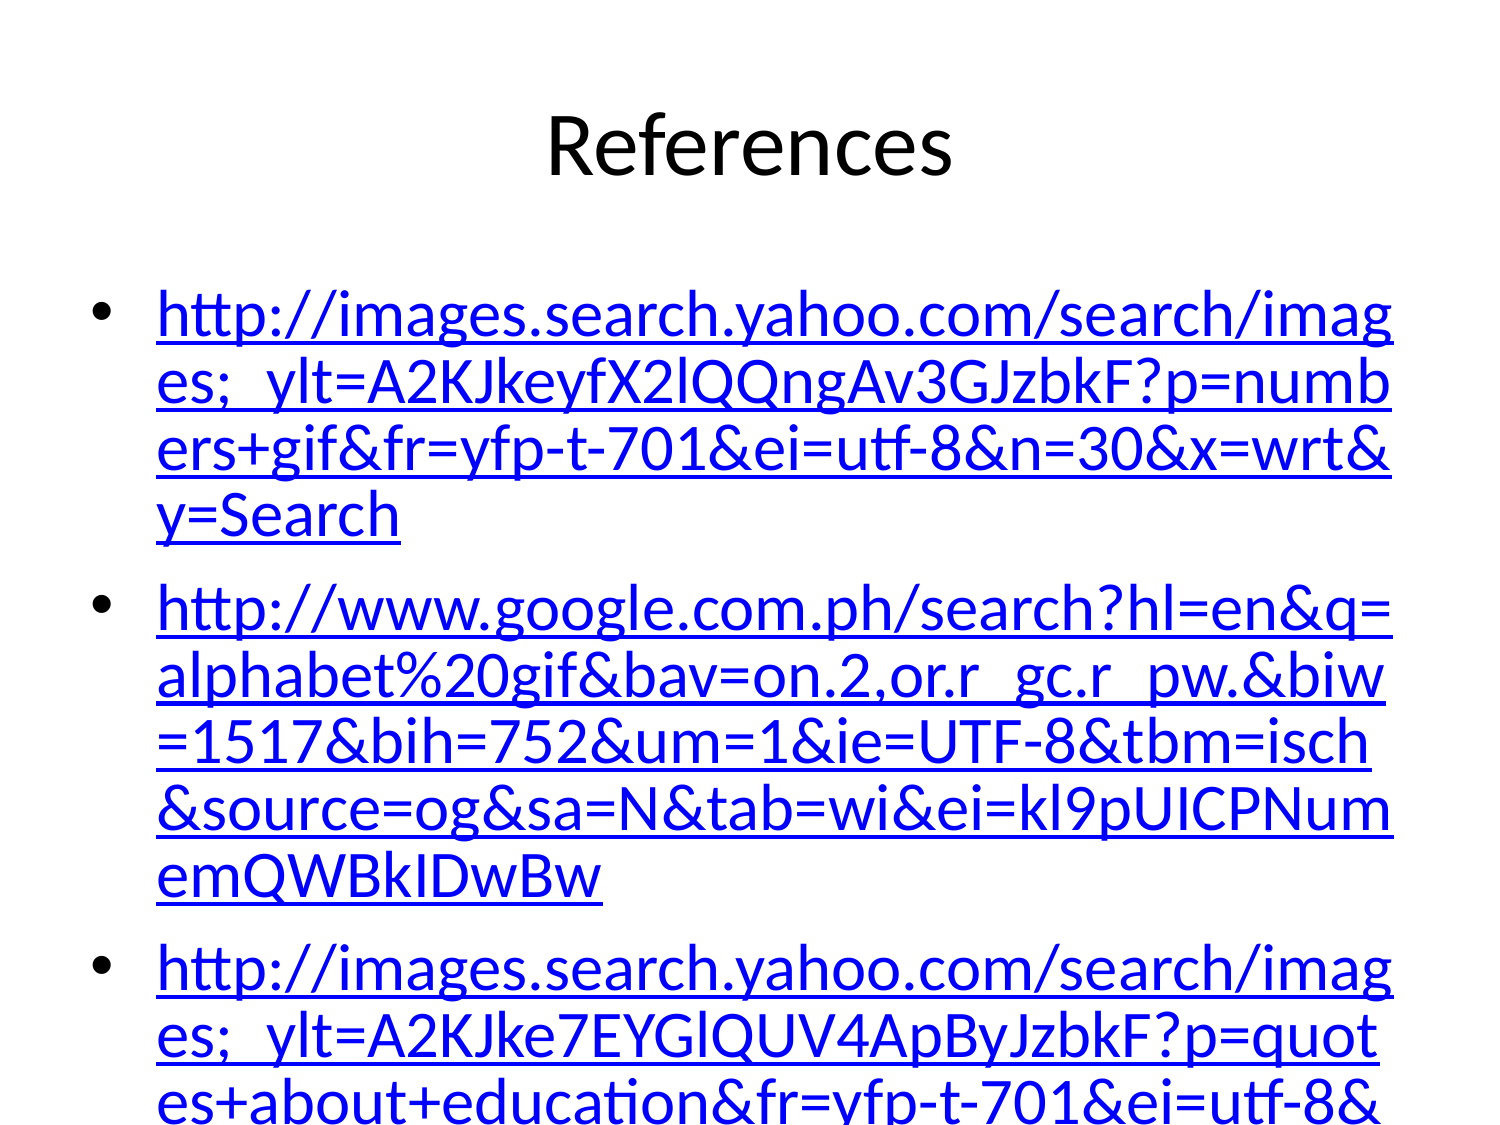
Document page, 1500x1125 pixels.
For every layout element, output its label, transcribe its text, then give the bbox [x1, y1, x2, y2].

title References [75, 45, 1425, 233]
list http://images.search.yahoo.com/search/images;_ylt=A2KJkeyfX2lQQngAv3GJzbkF?p=numbers+gif&fr=yfp-t-701&ei=utf-8&n=30&x=wrt&y=Search http://www.google.com.ph/search?hl=en&q=alphabet%20gif&bav=on.2,or.r_gc.r_pw.&biw=1517&bih=752&um=1&ie=UTF-8&tbm=isch&source=og&sa=N&tab=wi&ei=kl9pUICPNumemQWBkIDwBw http://images.search.yahoo.com/search/images;_ylt=A2KJke7EYGlQUV4ApByJzbkF?p=quotes+about+education&fr=yfp-t-701&ei=utf-8&n=30&x=wrt&y=Search [75, 262, 1425, 1005]
